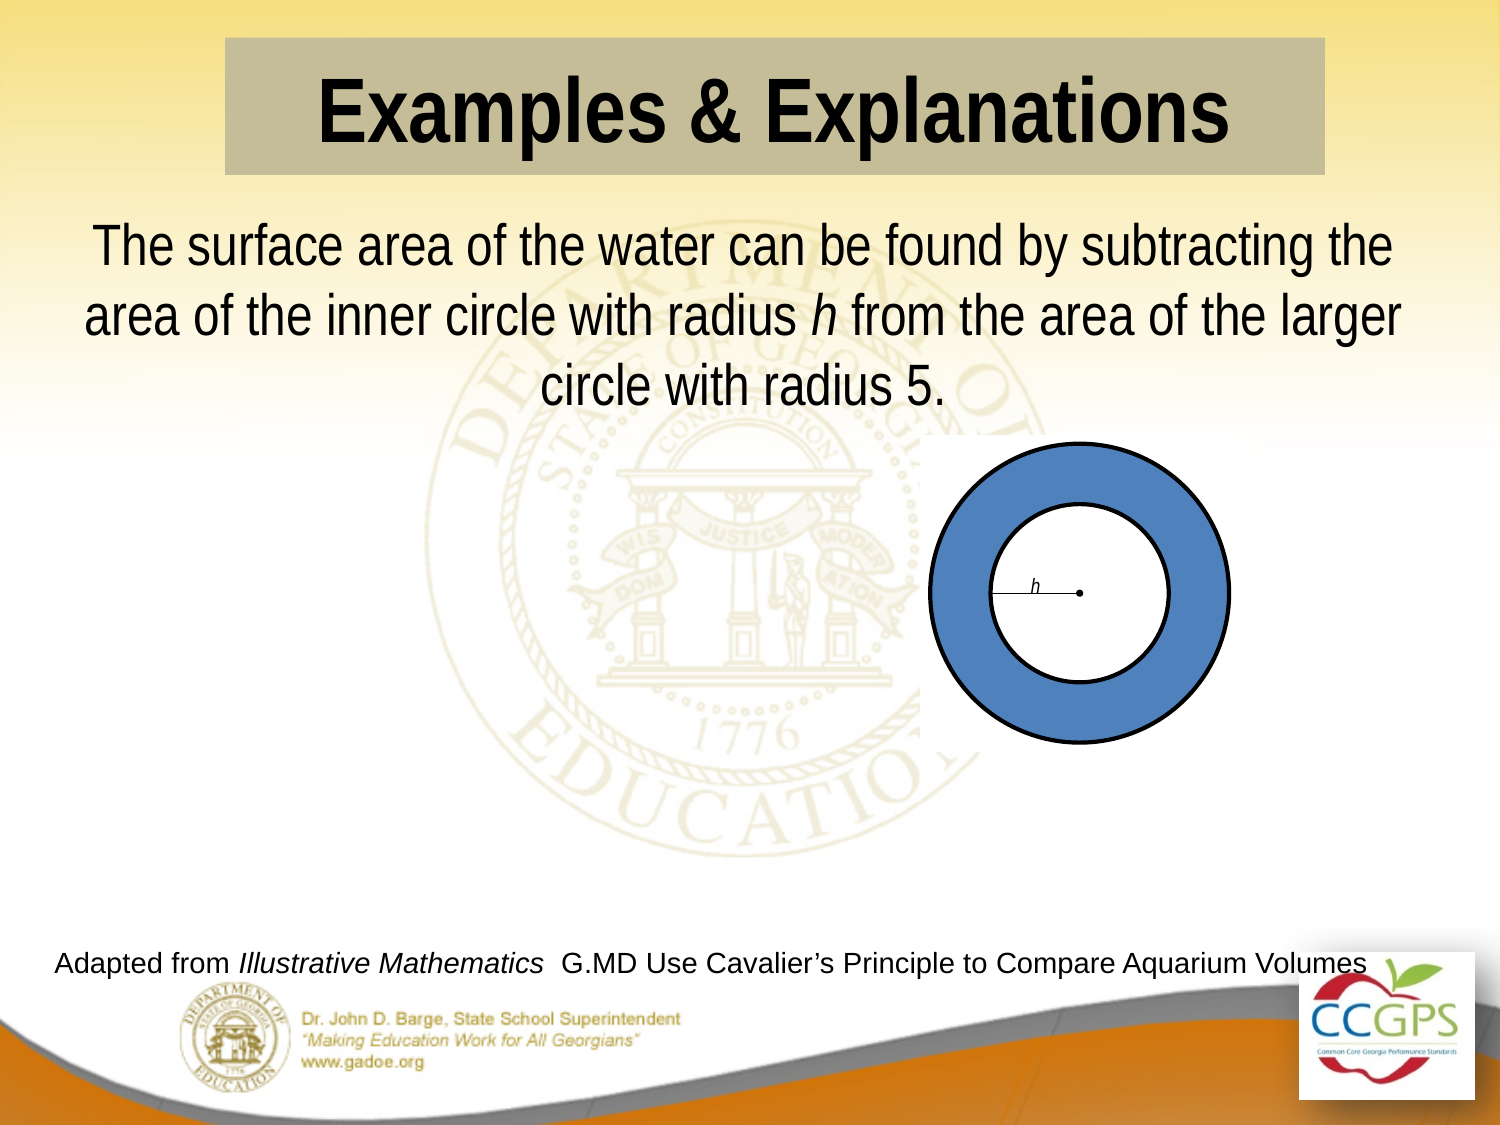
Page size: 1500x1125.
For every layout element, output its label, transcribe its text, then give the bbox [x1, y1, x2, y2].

text_box Adapted from Illustrative Mathematics G.MD Use Cavalier’s Principle to Compare Aquarium Volumes [39, 937, 1384, 988]
picture [0, 0, 1500, 1125]
subtitle The surface area of the water can be found by subtracting the area of the inner circle with radius h from the area of the larger circle with radius 5. [37, 199, 1451, 638]
title Examples & Explanations [224, 37, 1326, 176]
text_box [921, 437, 1238, 751]
